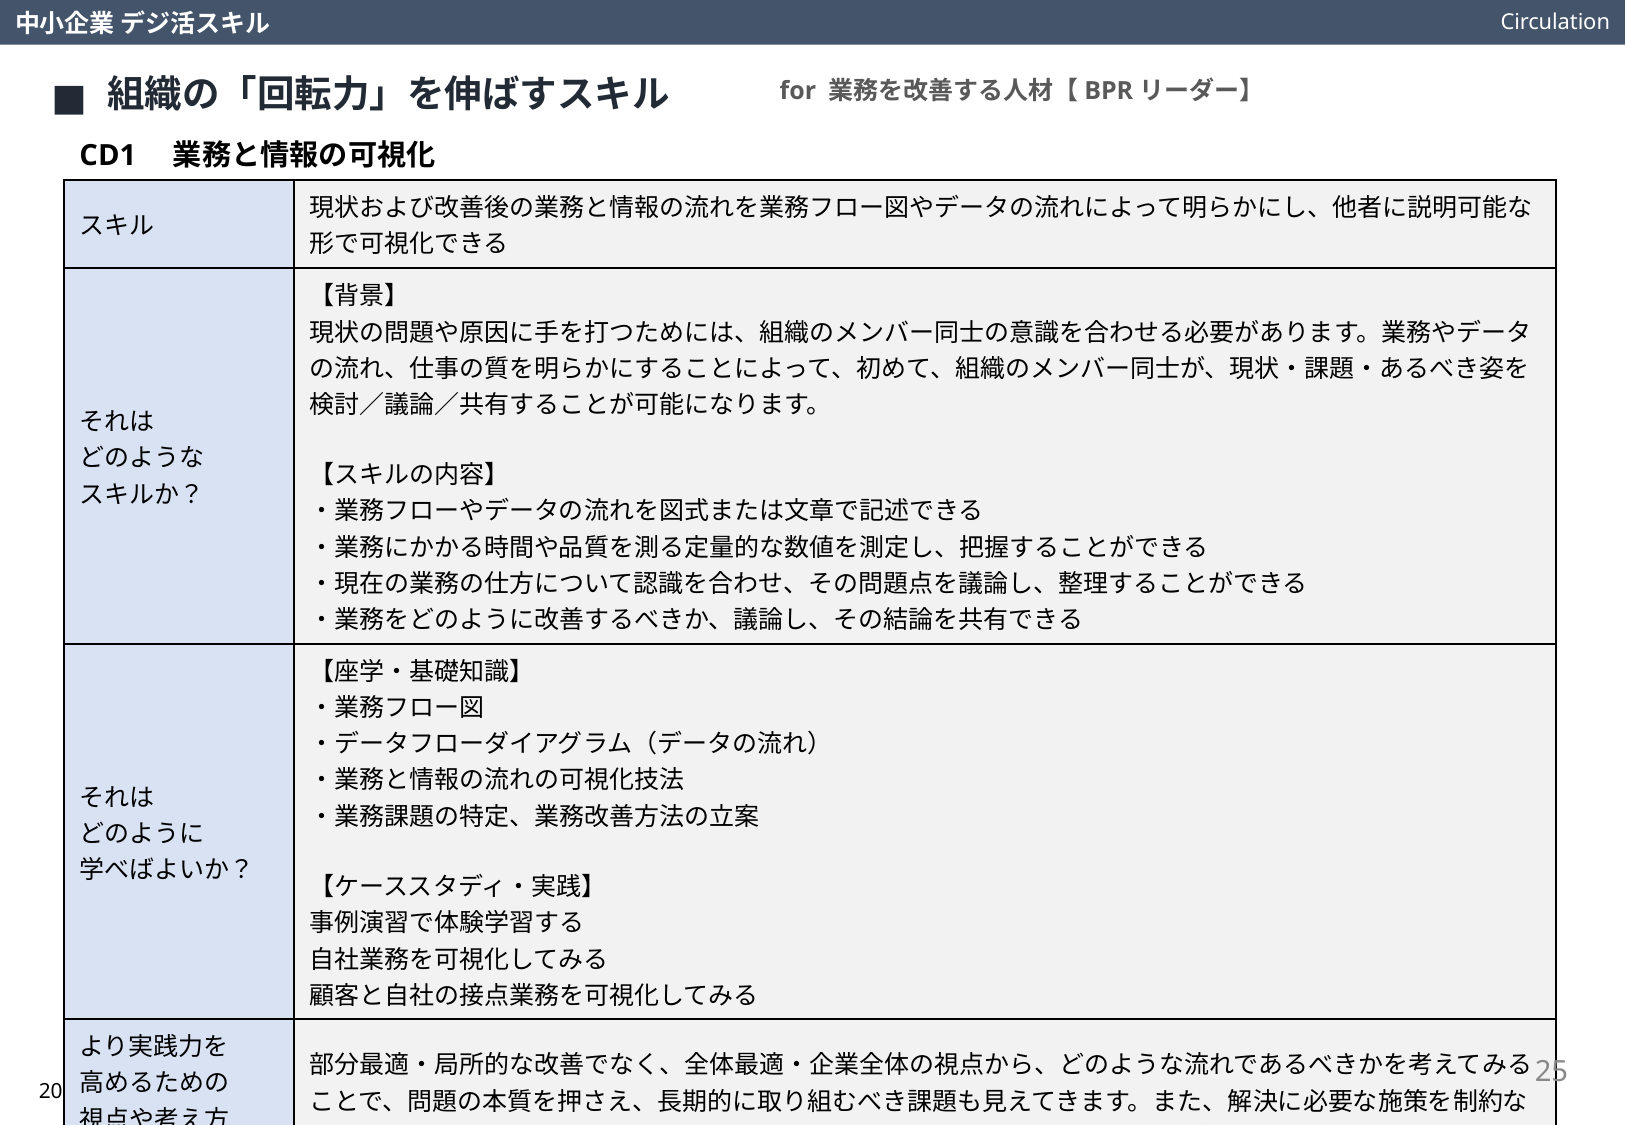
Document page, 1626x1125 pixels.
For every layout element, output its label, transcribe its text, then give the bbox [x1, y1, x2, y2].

table_cell それは どのような スキルか？ [65, 269, 293, 643]
text_box 組織の「回転力」を伸ばすスキル [36, 62, 1185, 123]
table_cell 【背景】 現状の問題や原因に手を打つためには、組織のメンバー同士の意識を合わせる必要があります。業務やデータの流れ、仕事の質を明らかにすることによって、初めて、組織のメンバー同士が、現状・課題・あるべき姿を検討／議論／共有することが可能になります。 【スキルの内容】 ・業務フローやデータの流れを図式または文章で記述できる ・業務にかかる時間や品質を測る定量的な数値を測定し、把握することができる ・現在の業務の仕方について認識を合わせ、その問題点を議論し、整理することができる ・業務をどのように改善するべきか、議論し、その結論を共有できる [295, 269, 1555, 643]
table_header 現状および改善後の業務と情報の流れを業務フロー図やデータの流れによって明らかにし、他者に説明可能な形で可視化できる [295, 181, 1555, 267]
text_box 中小企業 デジ活スキル [0, 0, 1625, 45]
text_box Circulation [1438, 0, 1625, 42]
table_cell それは どのように 学べばよいか？ [65, 645, 293, 1018]
table_cell 【座学・基礎知識】 ・業務フロー図 ・データフローダイアグラム（データの流れ） ・業務と情報の流れの可視化技法 ・業務課題の特定、業務改善方法の立案 【ケーススタディ・実践】 事例演習で体験学習する 自社業務を可視化してみる 顧客と自社の接点業務を可視化してみる [295, 645, 1555, 1018]
table_cell より実践力を 高めるための 視点や考え方は？ [65, 1020, 293, 1125]
table_header スキル [65, 181, 293, 267]
slide_number 25 [1217, 1042, 1584, 1103]
text_box for 業務を改善する人材【BPRリーダー】 [764, 67, 1399, 113]
text_box CD1 業務と情報の可視化 [64, 128, 1561, 179]
table_cell 部分最適・局所的な改善でなく、全体最適・企業全体の視点から、どのような流れであるべきかを考えてみることで、問題の本質を押さえ、長期的に取り組むべき課題も見えてきます。また、解決に必要な施策を制約なしにゼロベースでフローに図示してみることで新たな施策も選択肢に浮かび上がってきます。 [295, 1020, 1555, 1125]
